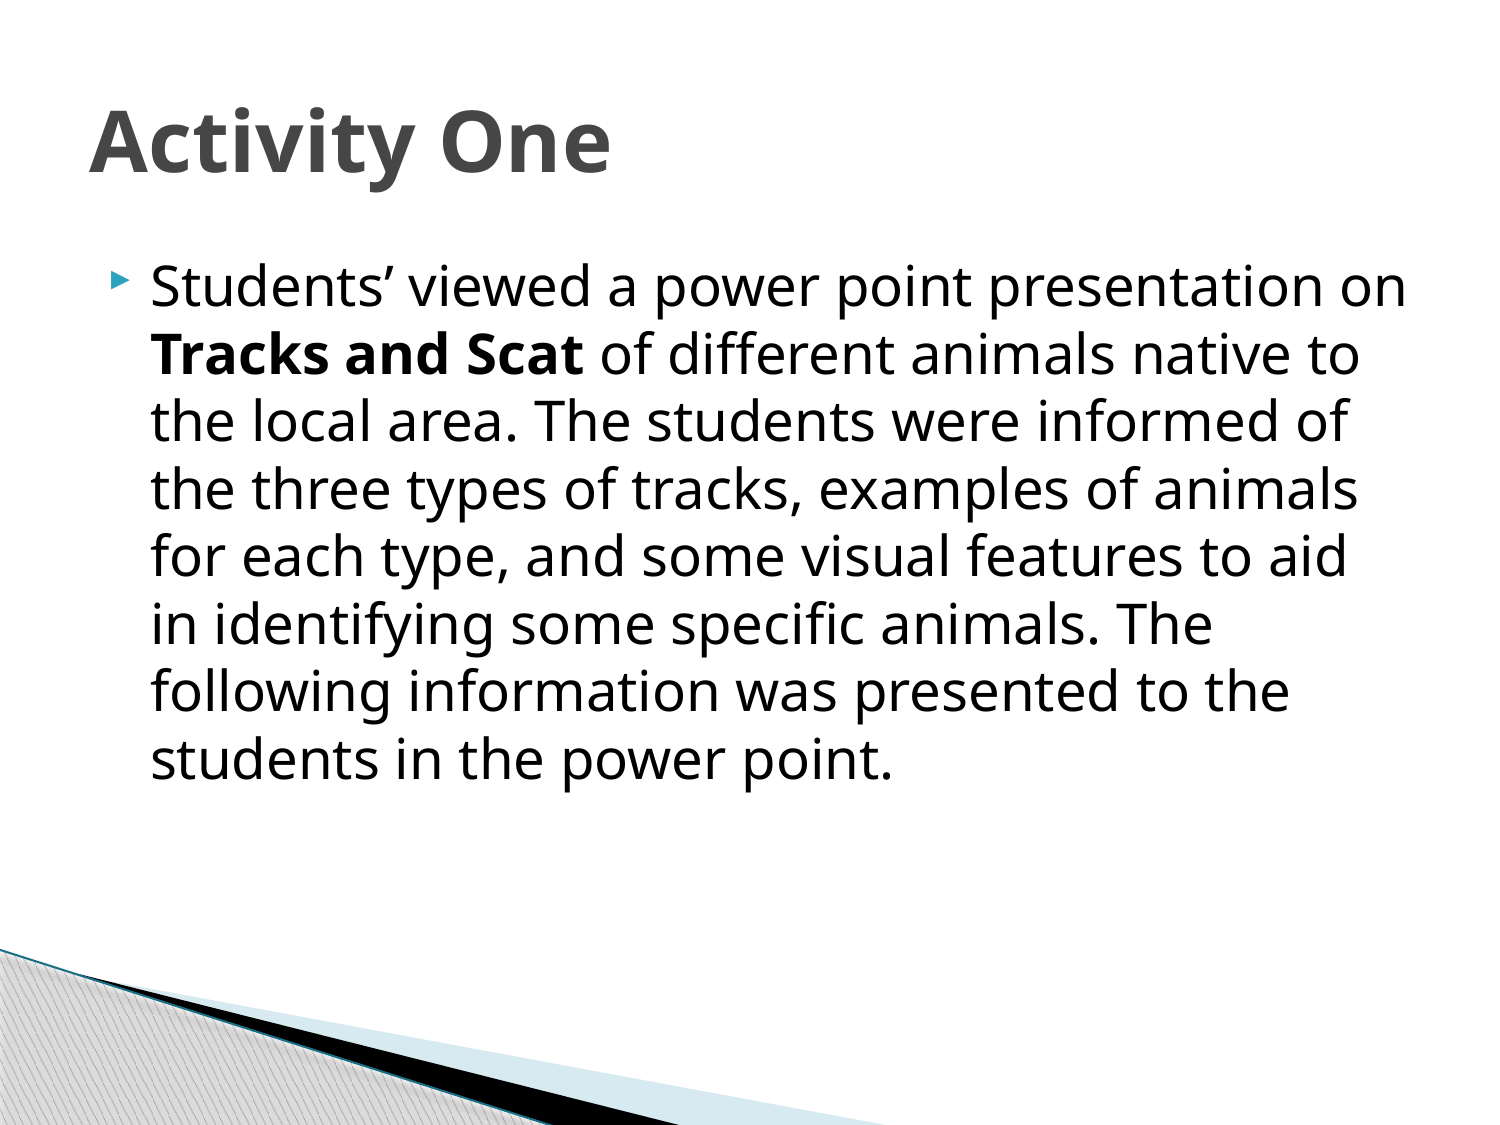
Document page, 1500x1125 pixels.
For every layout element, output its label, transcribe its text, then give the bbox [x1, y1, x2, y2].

list Students’ viewed a power point presentation on Tracks and Scat of different animals native to the local area. The students were informed of the three types of tracks, examples of animals for each type, and some visual features to aid in identifying some specific animals. The following information was presented to the students in the power point. [74, 242, 1426, 986]
title Activity One [75, 45, 1425, 233]
